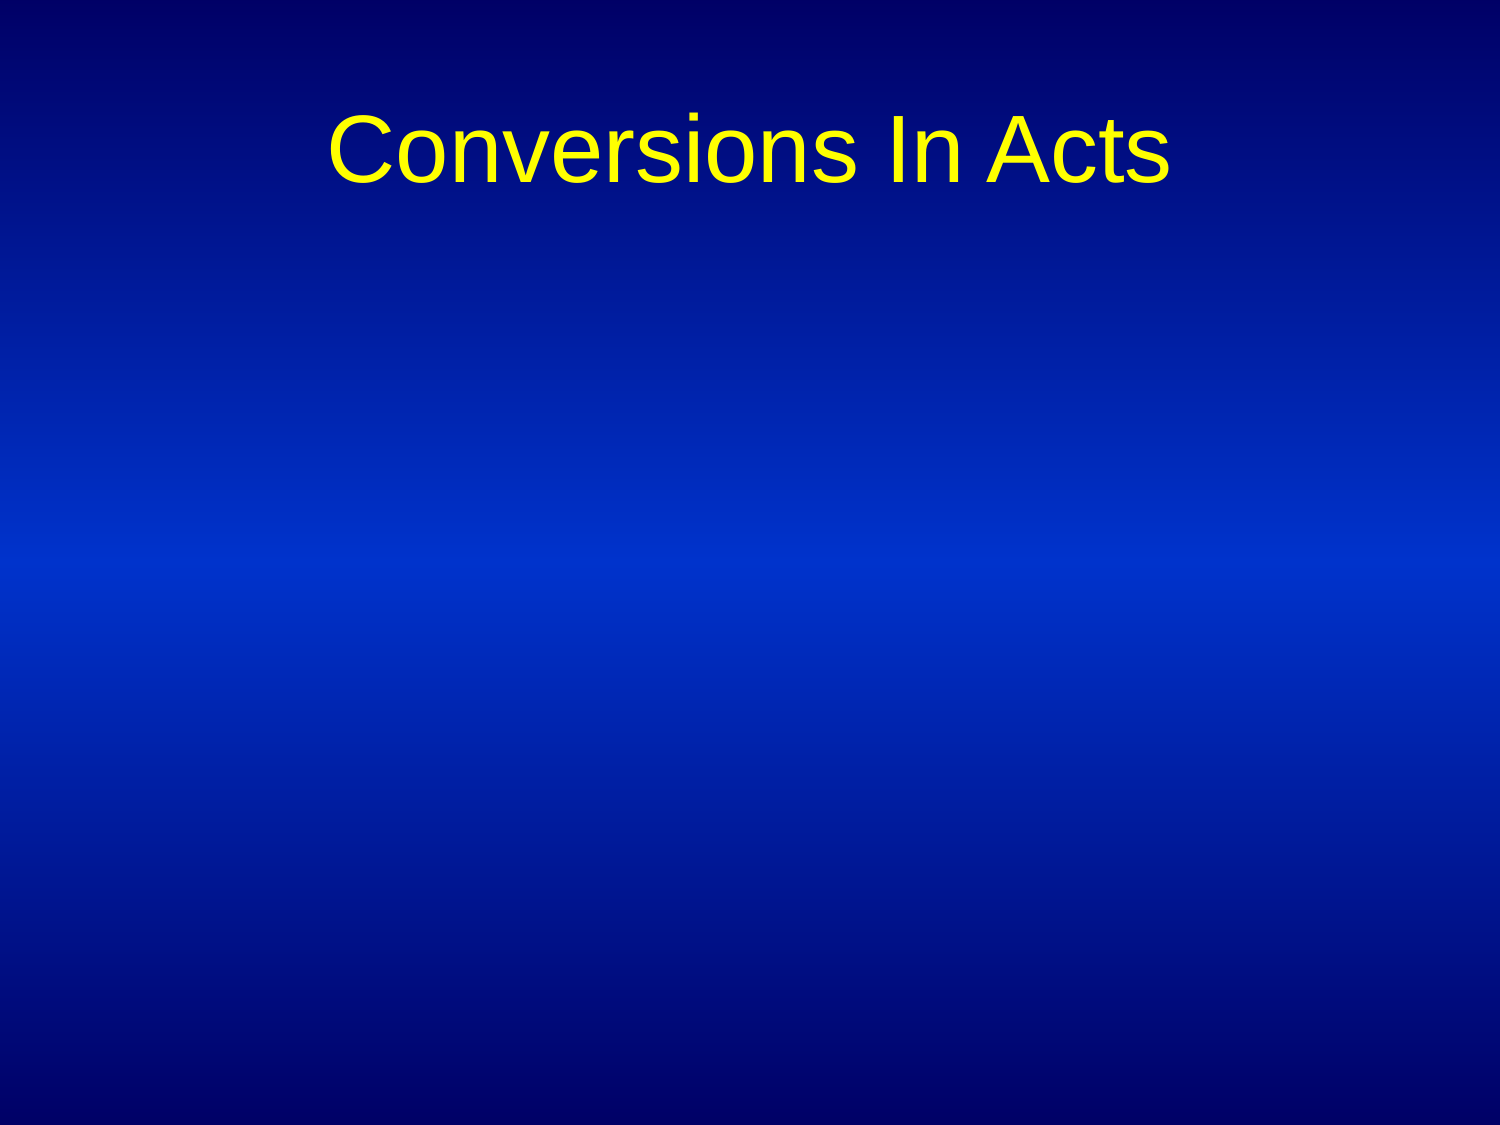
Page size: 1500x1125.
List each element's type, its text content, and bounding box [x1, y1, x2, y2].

title Conversions In Acts [37, 50, 1463, 238]
